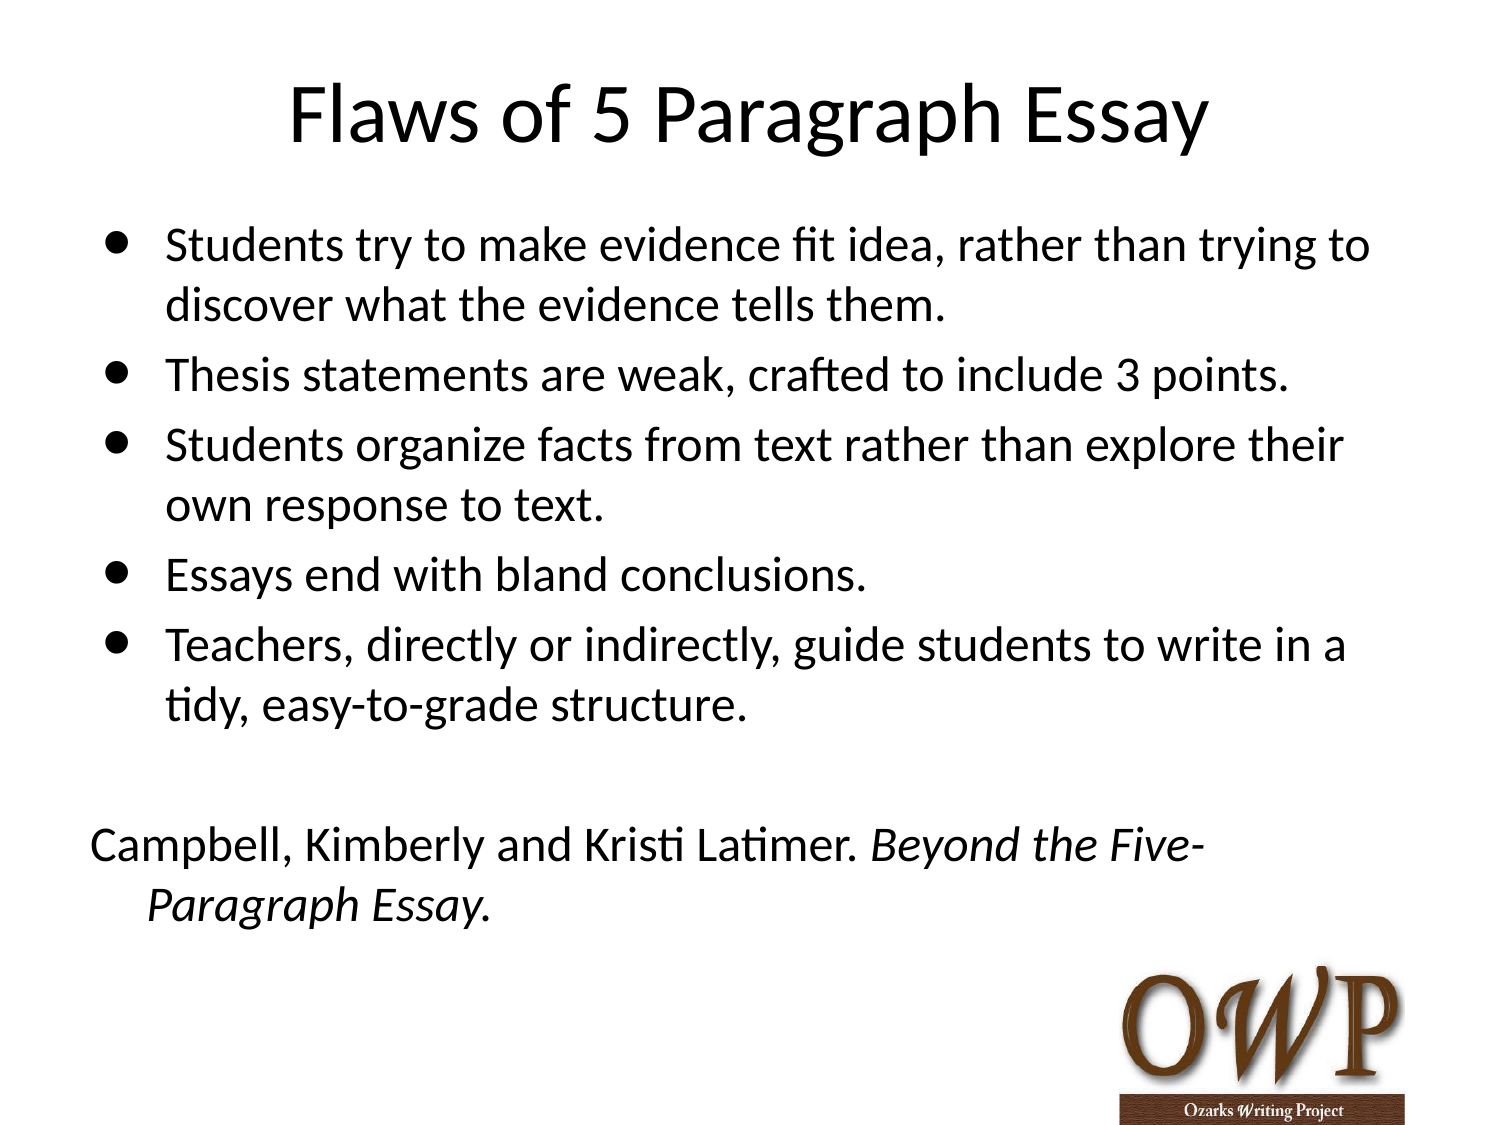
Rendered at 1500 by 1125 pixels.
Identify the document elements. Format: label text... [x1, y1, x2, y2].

picture [1119, 957, 1405, 1125]
title Flaws of 5 Paragraph Essay [74, 33, 1426, 175]
list Students try to make evidence fit idea, rather than trying to discover what the evidence tells them. Thesis statements are weak, crafted to include 3 points. Students organize facts from text rather than explore their own response to text. Essays end with bland conclusions. Teachers, directly or indirectly, guide students to write in a tidy, easy-to-grade structure. Campbell, Kimberly and Kristi Latimer. Beyond the Five-Paragraph Essay. [74, 196, 1426, 809]
